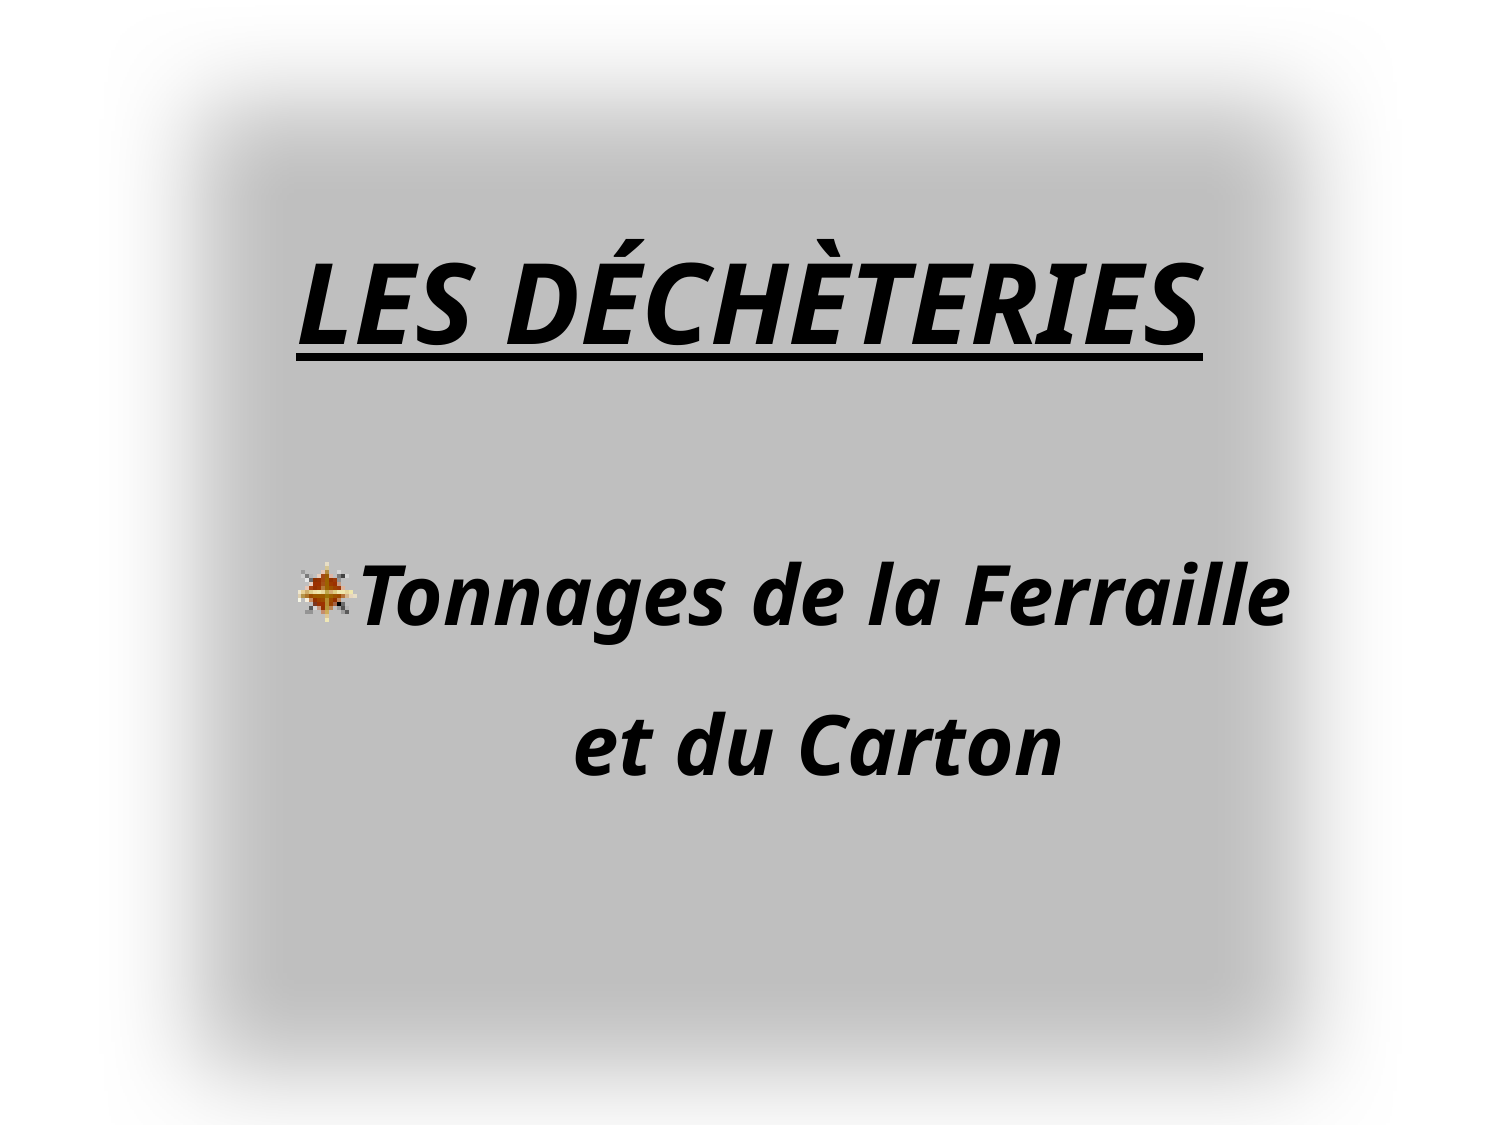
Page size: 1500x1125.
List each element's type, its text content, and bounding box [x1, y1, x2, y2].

table_cell [199, 105, 1304, 1070]
table_cell 50.68 [207, 112, 1296, 1063]
table_cell [183, 89, 1320, 1086]
table_cell Janvier [244, 150, 1259, 1025]
text_box LES DÉCHÈTERIES Tonnages de la Ferraille et du Carton [278, 184, 1225, 991]
table_cell 119.50 [191, 97, 1312, 1078]
picture [298, 562, 357, 622]
table_header [258, 164, 1245, 1011]
